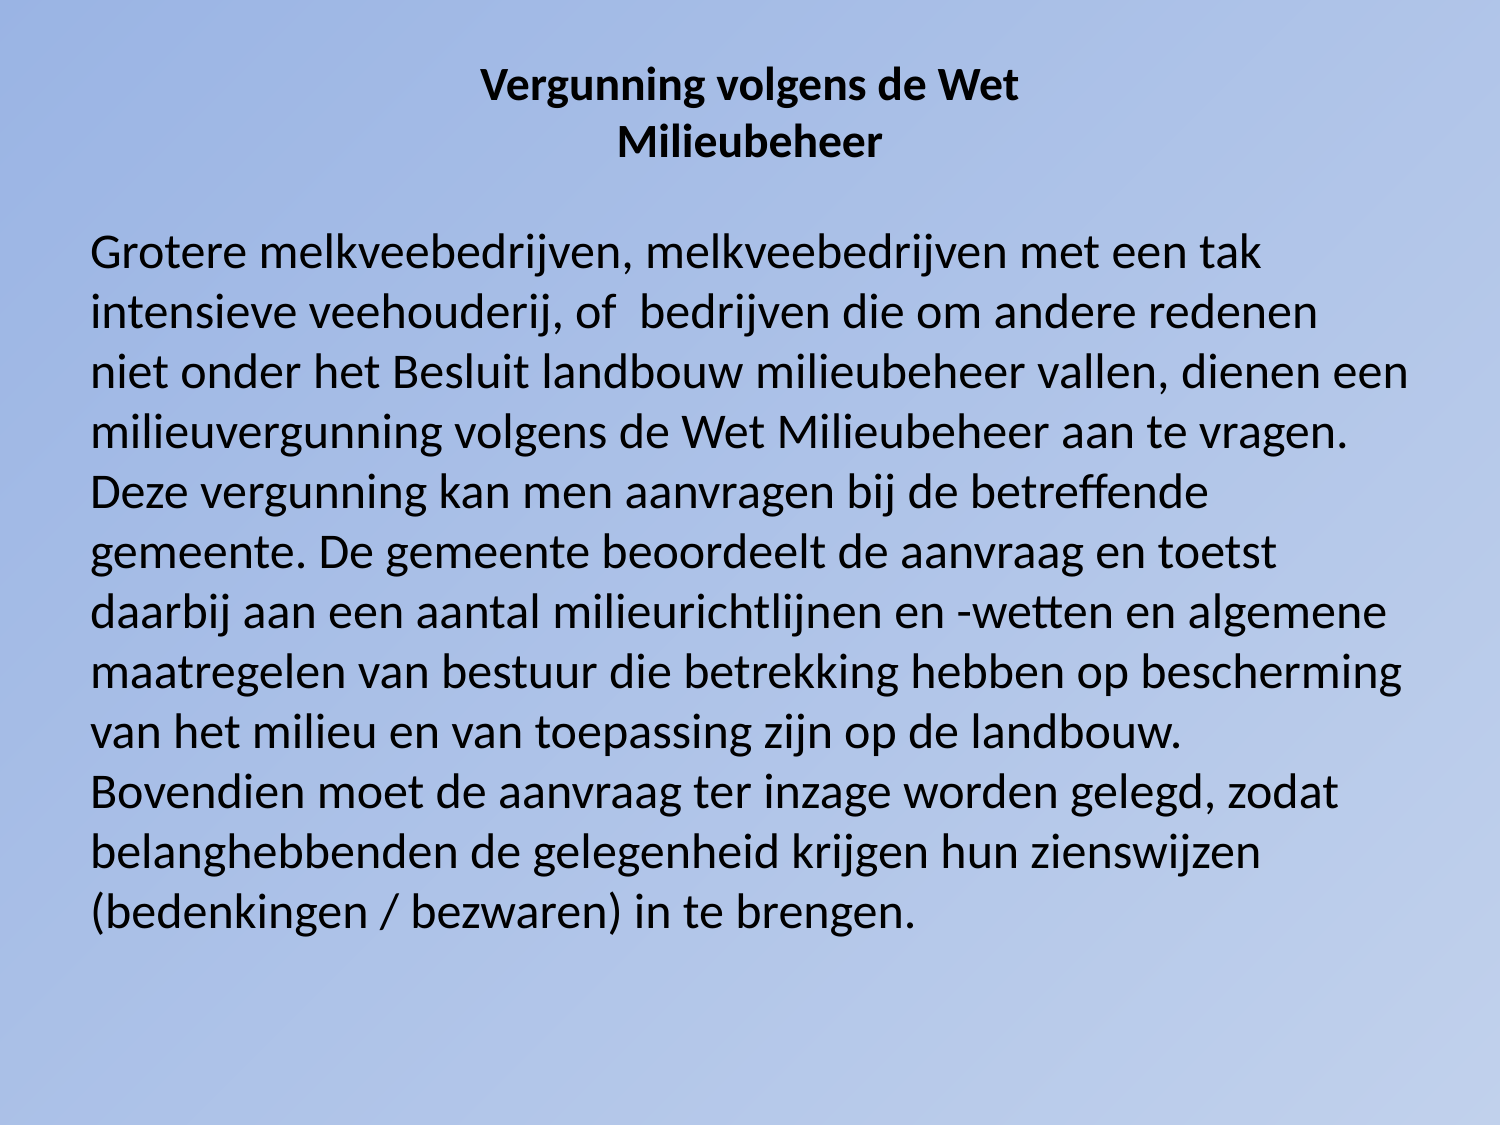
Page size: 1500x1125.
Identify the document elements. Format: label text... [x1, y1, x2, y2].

list Grotere melkveebedrijven, melkveebedrijven met een tak intensieve veehouderij, of bedrijven die om andere redenen niet onder het Besluit landbouw milieubeheer vallen, dienen een milieuvergunning volgens de Wet Milieubeheer aan te vragen. Deze vergunning kan men aanvragen bij de betreffende gemeente. De gemeente beoordeelt de aanvraag en toetst daarbij aan een aantal milieurichtlijnen en -wetten en algemene maatregelen van bestuur die betrekking hebben op bescherming van het milieu en van toepassing zijn op de landbouw. Bovendien moet de aanvraag ter inzage worden gelegd, zodat belanghebbenden de gelegenheid krijgen hun zienswijzen (bedenkingen / bezwaren) in te brengen. [75, 210, 1425, 1005]
title Vergunning volgens de Wet Milieubeheer [75, 45, 1425, 210]
